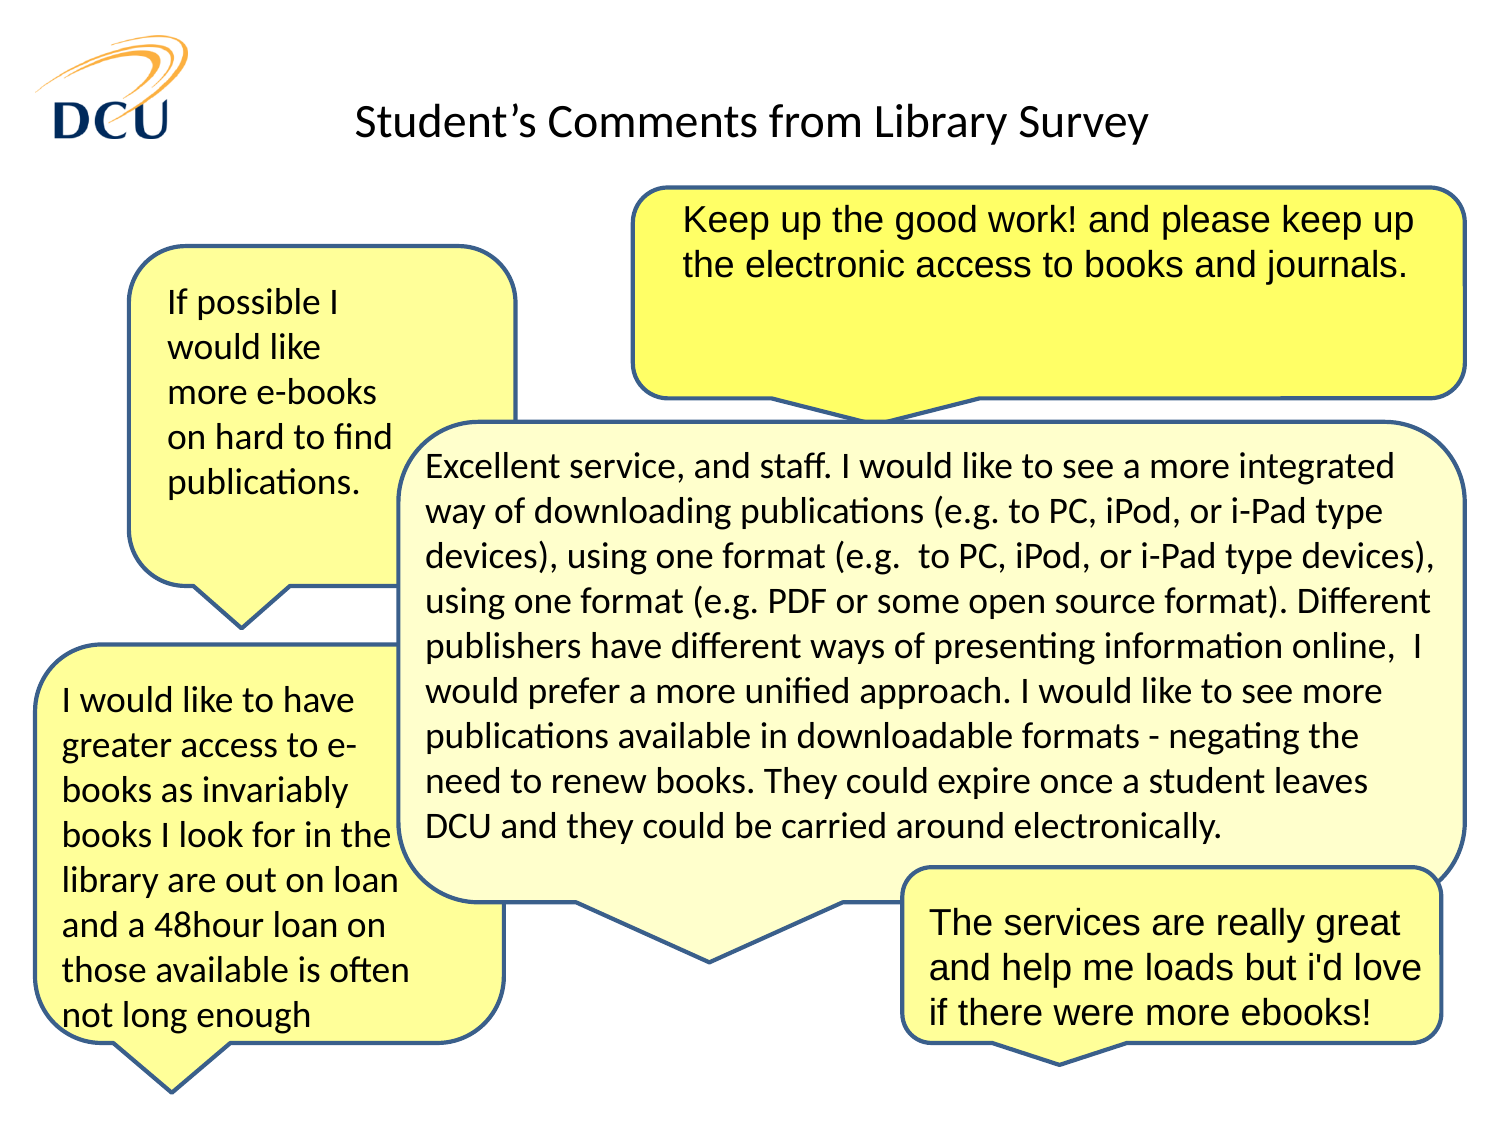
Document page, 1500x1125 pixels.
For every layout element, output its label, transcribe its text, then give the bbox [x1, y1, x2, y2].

text_box [433, 419, 1430, 433]
text_box [457, 902, 506, 1043]
text_box [48, 642, 396, 667]
text_box [126, 243, 518, 630]
text_box [32, 670, 46, 1017]
text_box Student’s Comments from Library Survey [339, 82, 1231, 155]
text_box [1454, 457, 1467, 867]
text_box Excellent service, and staff. I would like to see a more integrated way of downloading publications (e.g. to PC, iPod, or i-Pad type devices), using one format (e.g. to PC, iPod, or i-Pad type devices), using one format (e.g. PDF or some open source format). Different publishers have different ways of presenting information online, I would prefer a more unified approach. I would like to see more publications available in downloadable formats - negating the need to renew books. They could expire once a student leaves DCU and they could be carried around electronically. [410, 433, 1454, 899]
text_box [630, 185, 1467, 419]
text_box The services are really great and help me loads but i'd love if there were more ebooks! [913, 890, 1453, 1086]
text_box [900, 865, 1443, 1039]
picture [34, 34, 188, 139]
text_box If possible I would like more e-books on hard to find publications. [152, 269, 422, 555]
text_box I would like to have greater access to e-books as invariably books I look for in the library are out on loan and a 48hour loan on those available is often not long enough [46, 667, 457, 1043]
text_box [84, 1043, 455, 1095]
text_box Keep up the good work! and please keep up the electronic access to books and journals. [667, 187, 1430, 293]
text_box [457, 899, 900, 965]
text_box [396, 555, 410, 667]
